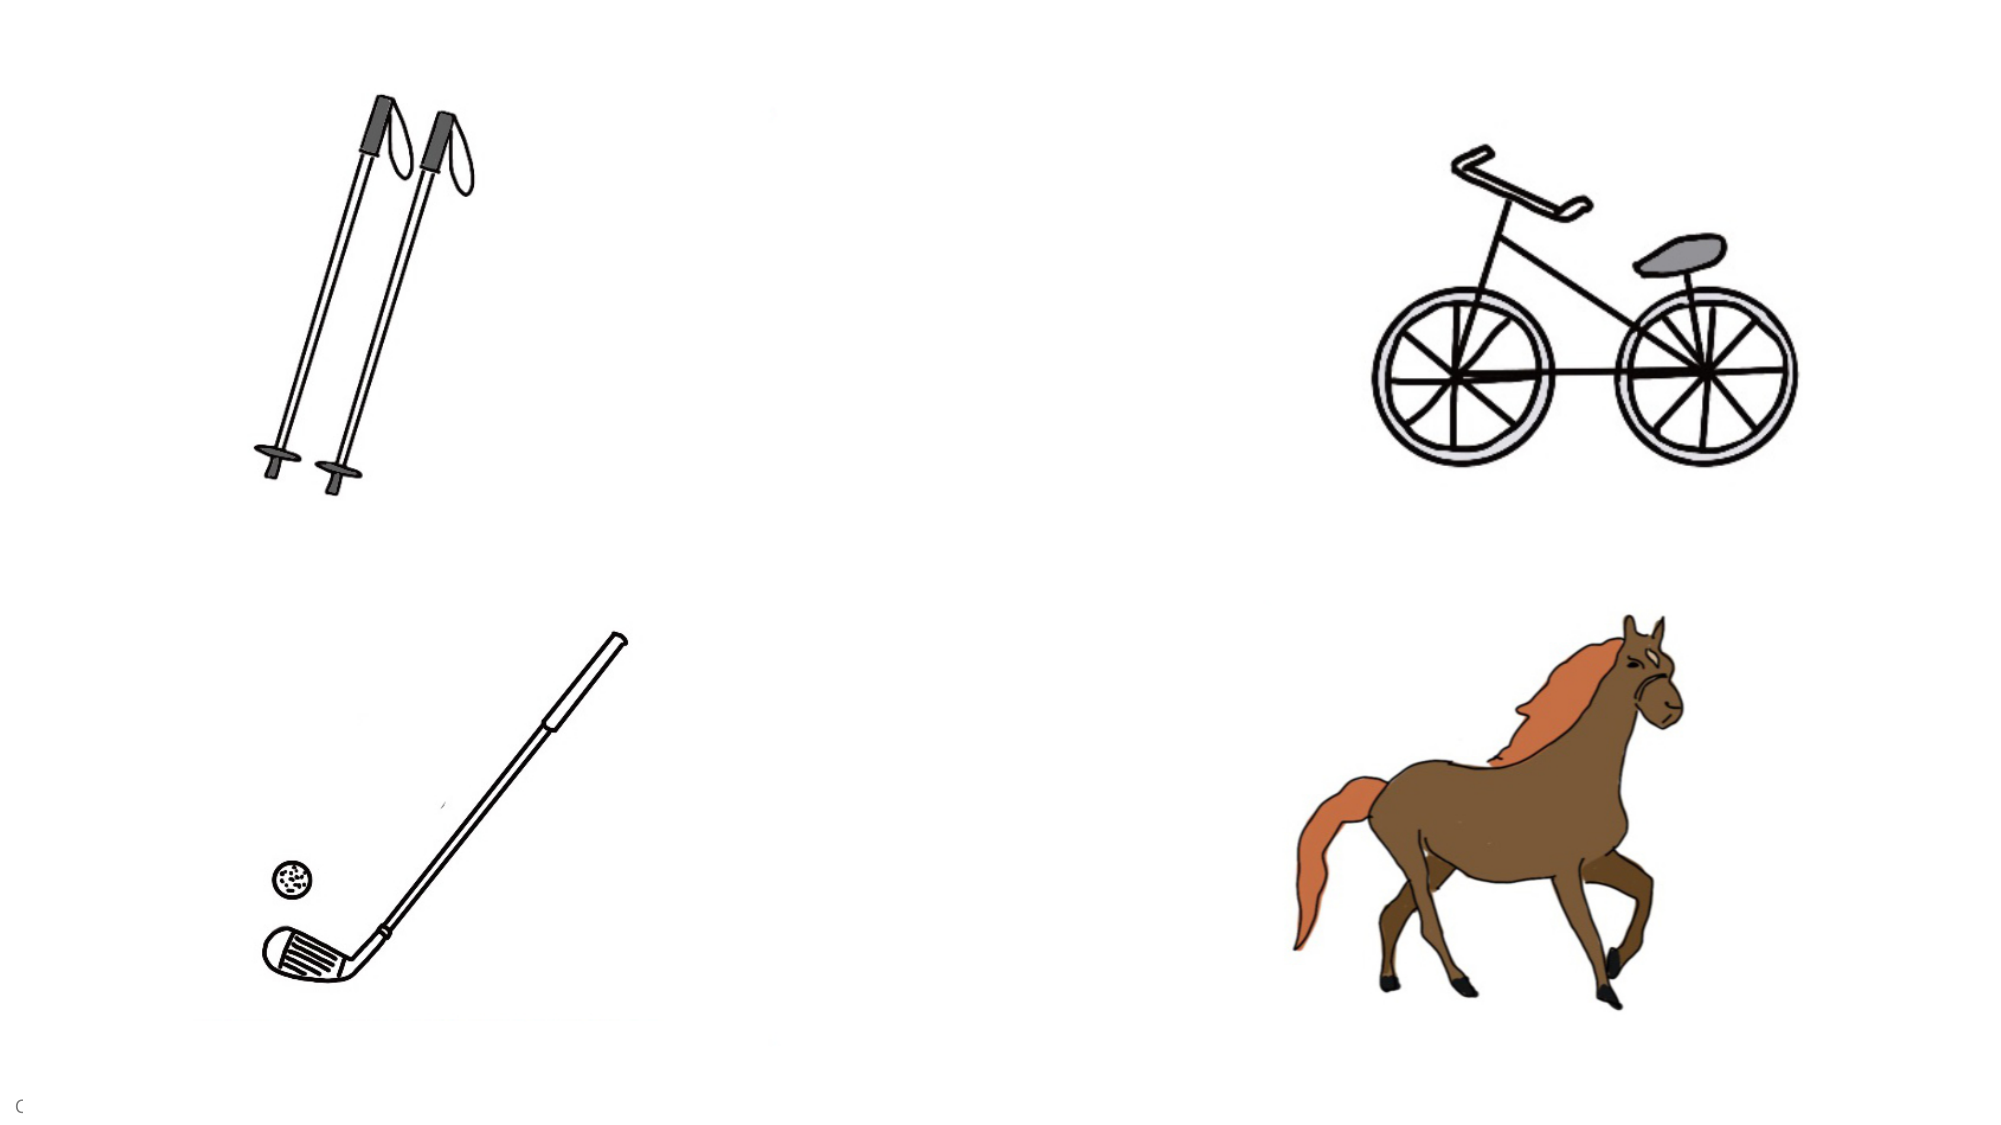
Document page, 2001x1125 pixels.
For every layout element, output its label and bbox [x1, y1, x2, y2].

picture [22, 0, 1977, 1125]
text_box [0, 1087, 22, 1125]
